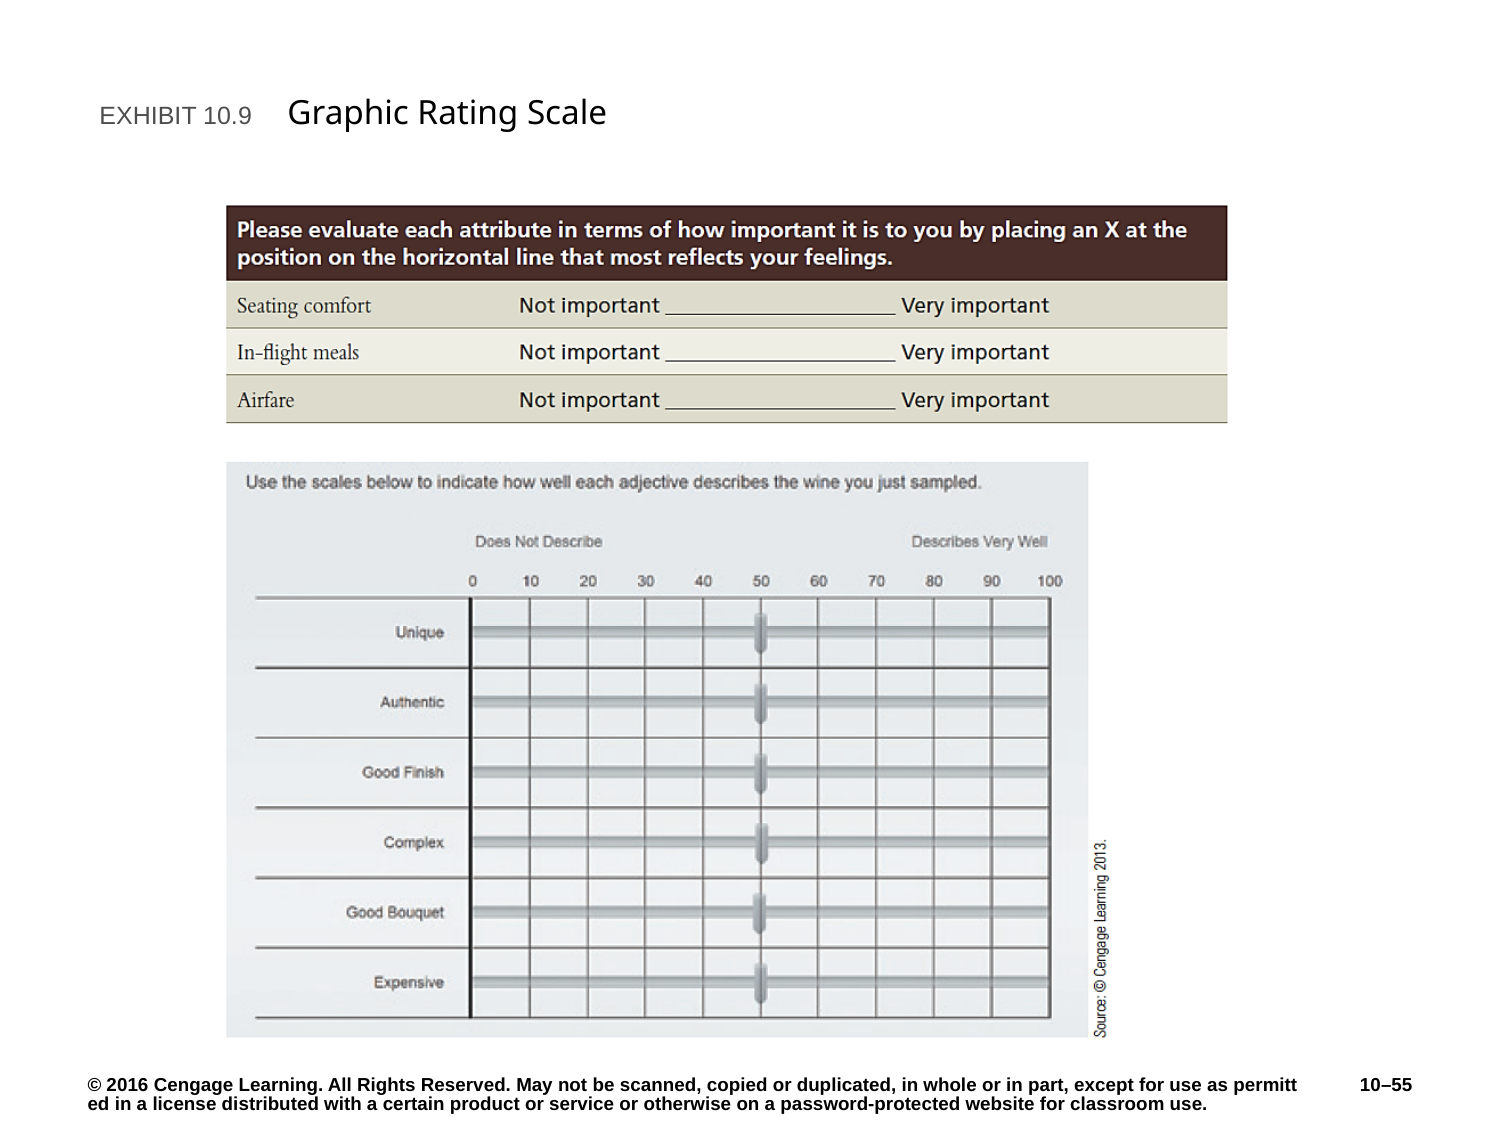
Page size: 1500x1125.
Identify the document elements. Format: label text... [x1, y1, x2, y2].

footer © 2016 Cengage Learning. All Rights Reserved. May not be scanned, copied or duplicated, in whole or in part, except for use as permitted in a license distributed with a certain product or service or otherwise on a password-protected website for classroom use. [87, 1057, 1050, 1103]
picture [223, 201, 1232, 1042]
slide_number 10–55 [1050, 1042, 1413, 1103]
text_box EXHIBIT 10.9 Graphic Rating Scale [84, 84, 1414, 139]
